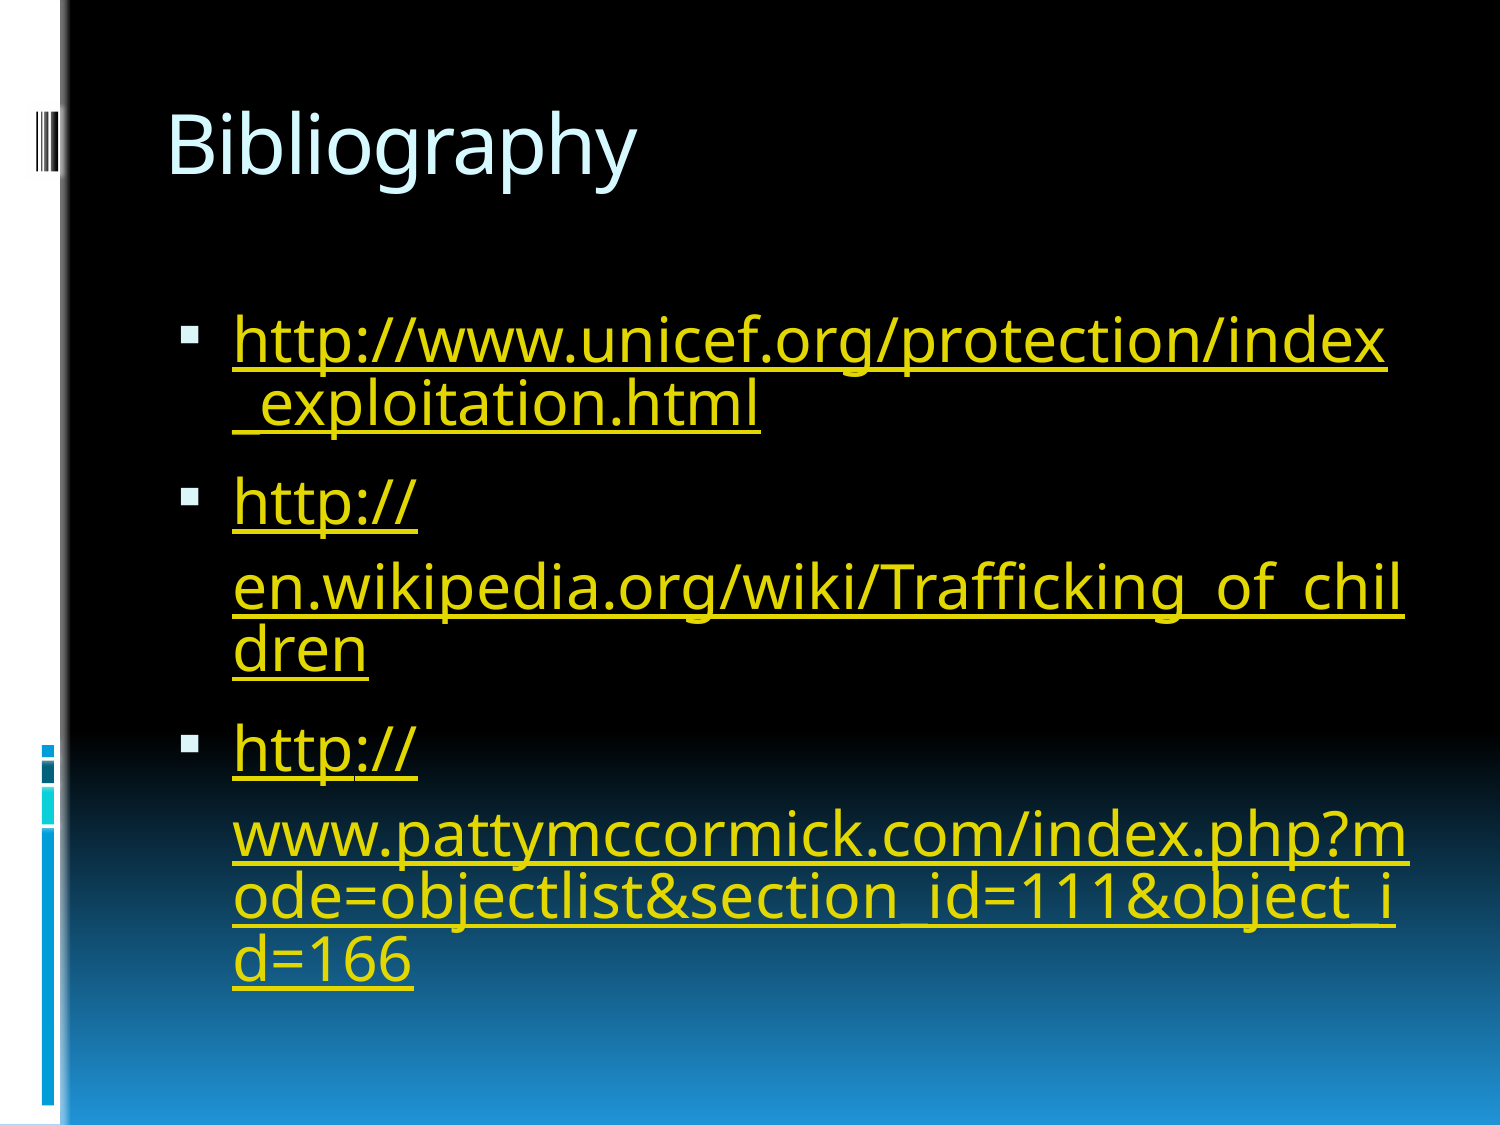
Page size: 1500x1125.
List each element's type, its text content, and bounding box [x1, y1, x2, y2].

list http://www.unicef.org/protection/index_exploitation.html http://en.wikipedia.org/wiki/Trafficking_of_children http://www.pattymccormick.com/index.php?mode=objectlist&section_id=111&object_id=166 [150, 292, 1425, 1043]
title Bibliography [150, 83, 1425, 234]
